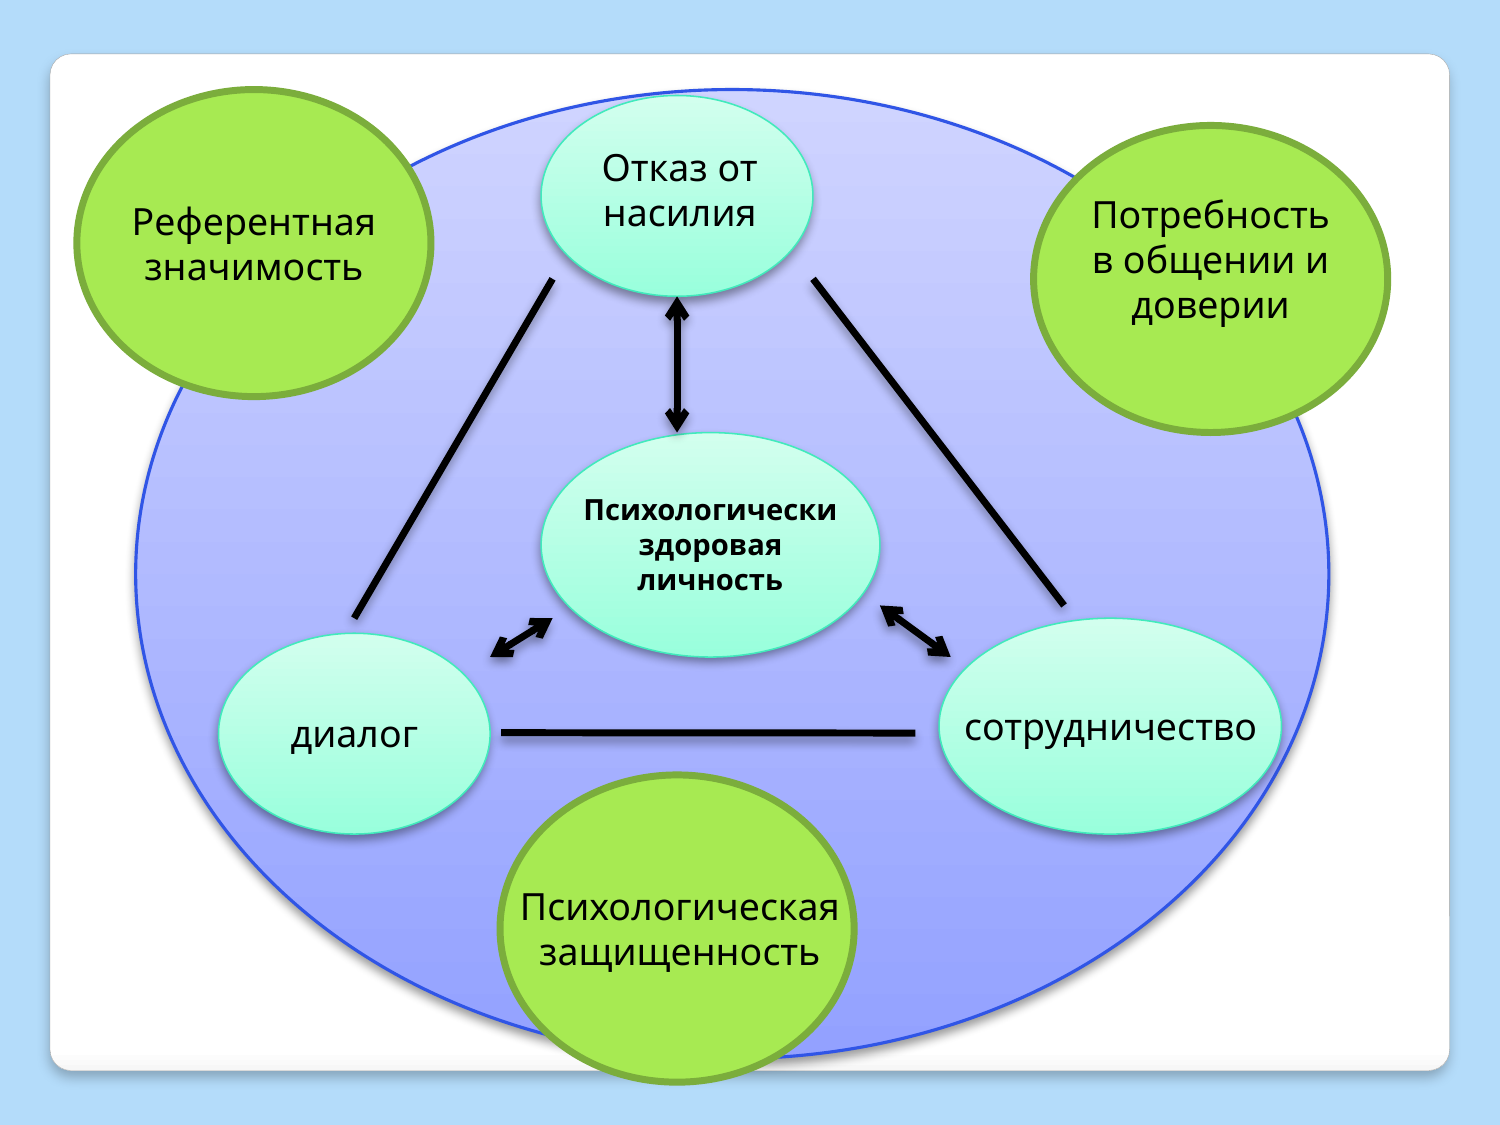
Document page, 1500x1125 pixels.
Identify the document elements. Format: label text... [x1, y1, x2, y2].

text_box [224, 632, 485, 702]
text_box [411, 88, 1074, 484]
text_box [566, 94, 788, 136]
text_box сотрудничество [940, 695, 1282, 756]
text_box [223, 763, 485, 835]
text_box [567, 431, 805, 484]
text_box Потребность в общении и доверии [1064, 183, 1358, 334]
text_box [555, 242, 799, 298]
text_box [73, 86, 435, 401]
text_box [489, 629, 553, 658]
text_box [134, 379, 1330, 1058]
text_box [945, 617, 1276, 695]
text_box Референтная значимость [107, 190, 401, 296]
text_box диалог [207, 702, 501, 763]
text_box [1030, 187, 1064, 278]
text_box Отказ от насилия [533, 136, 827, 242]
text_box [353, 278, 553, 619]
text_box Психологическая защищенность [491, 875, 869, 981]
text_box [944, 756, 1276, 835]
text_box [879, 619, 951, 658]
text_box [1072, 188, 1392, 437]
text_box Психологически здоровая личность [559, 484, 805, 604]
text_box [506, 981, 848, 1086]
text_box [812, 278, 1065, 606]
text_box [565, 604, 839, 658]
text_box [1067, 121, 1354, 183]
text_box [507, 771, 847, 875]
